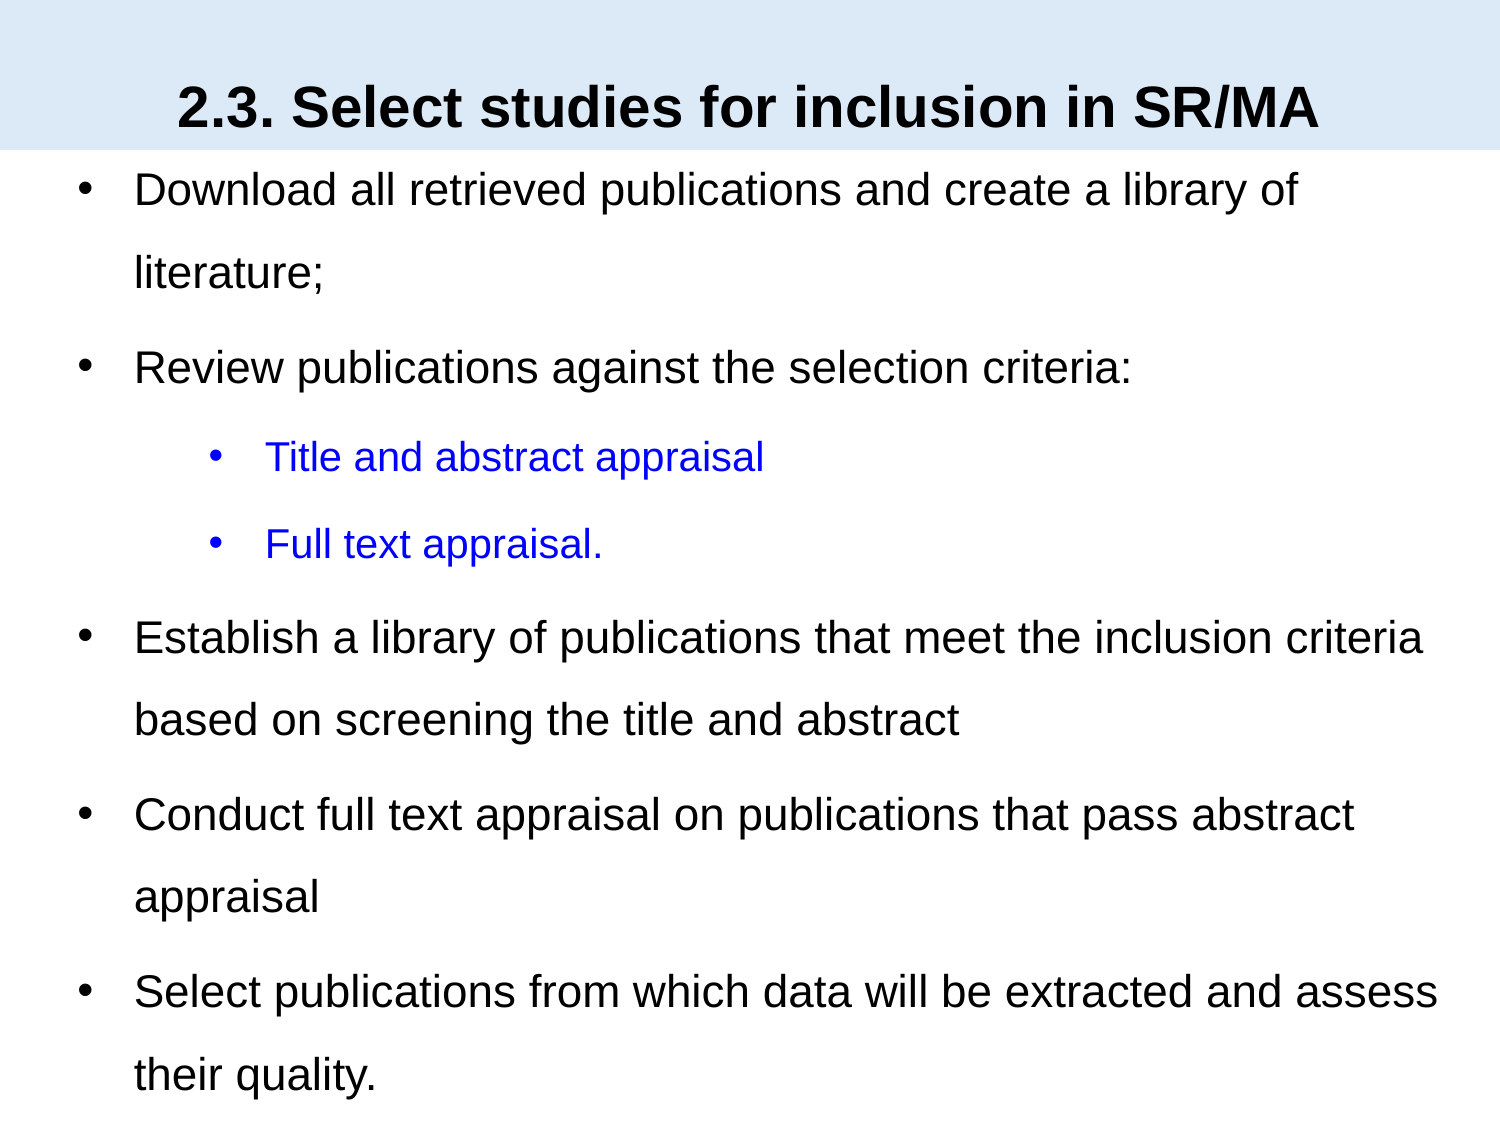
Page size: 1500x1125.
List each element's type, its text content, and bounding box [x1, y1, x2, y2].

text_box Download all retrieved publications and create a library of literature; Review publications against the selection criteria: Title and abstract appraisal Full text appraisal. Establish a library of publications that meet the inclusion criteria based on screening the title and abstract Conduct full text appraisal on publications that pass abstract appraisal Select publications from which data will be extracted and assess their quality. [62, 124, 1475, 1107]
text_box 2.3. Select studies for inclusion in SR/MA [0, 0, 1500, 150]
